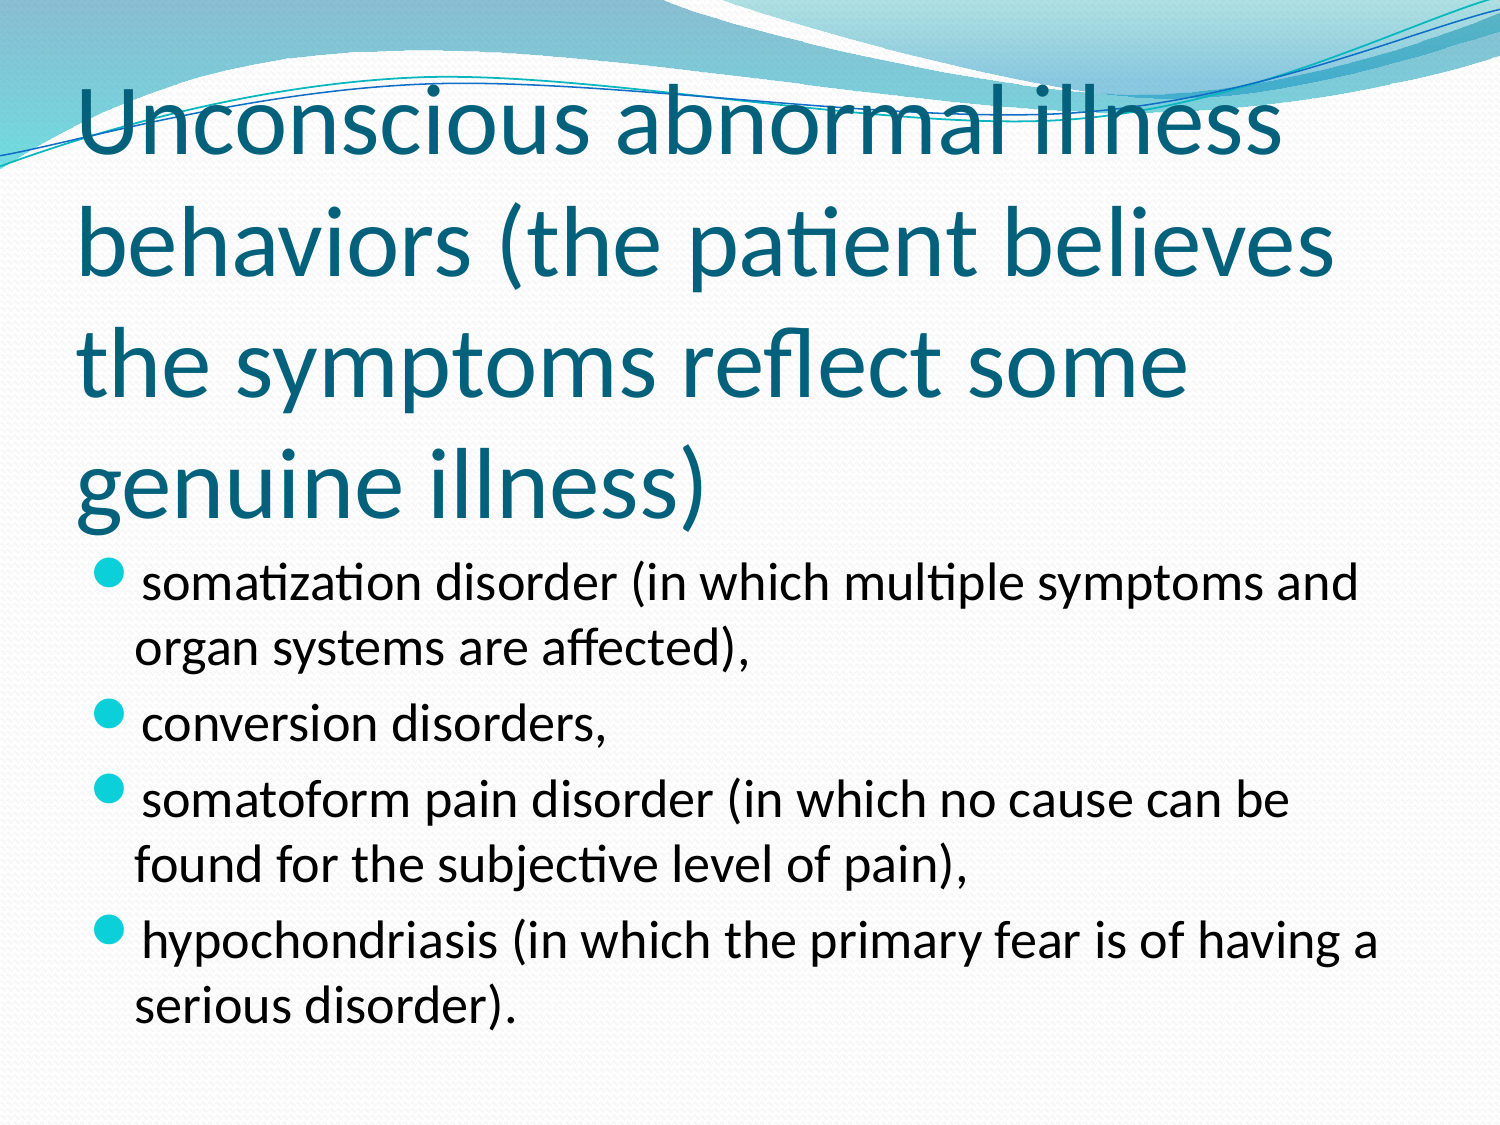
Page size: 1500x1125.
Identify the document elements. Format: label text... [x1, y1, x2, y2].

list somatization disorder (in which multiple symptoms and organ systems are affected), conversion disorders, somatoform pain disorder (in which no cause can be found for the subjective level of pain), hypochondriasis (in which the primary fear is of having a serious disorder). [75, 538, 1425, 1125]
title Unconscious abnormal illness behaviors (the patient believes the symptoms reflect some genuine illness) [75, 42, 1425, 538]
